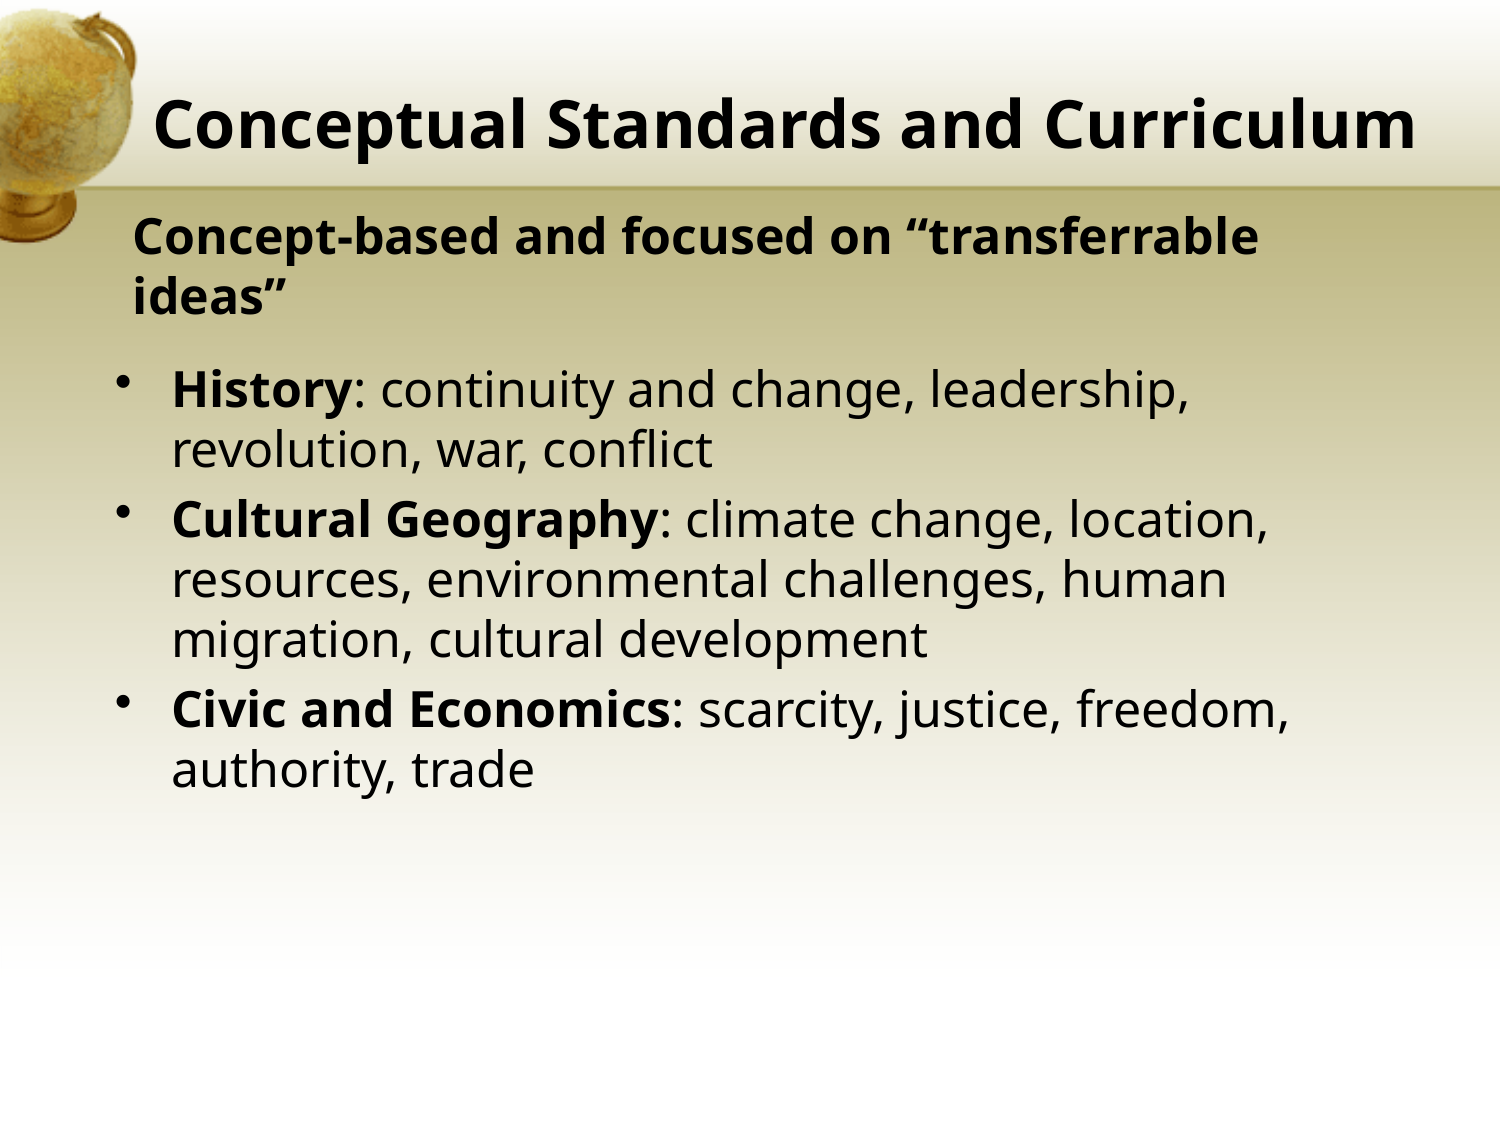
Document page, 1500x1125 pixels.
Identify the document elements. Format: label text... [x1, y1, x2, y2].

text_box Concept-based and focused on “transferrable ideas” [117, 112, 1438, 332]
list History: continuity and change, leadership, revolution, war, conflict Cultural Geography: climate change, location, resources, environmental challenges, human migration, cultural development Civic and Economics: scarcity, justice, freedom, authority, trade [99, 350, 1420, 1063]
picture [0, 0, 1500, 1125]
title Conceptual Standards and Curriculum [137, 0, 1457, 170]
